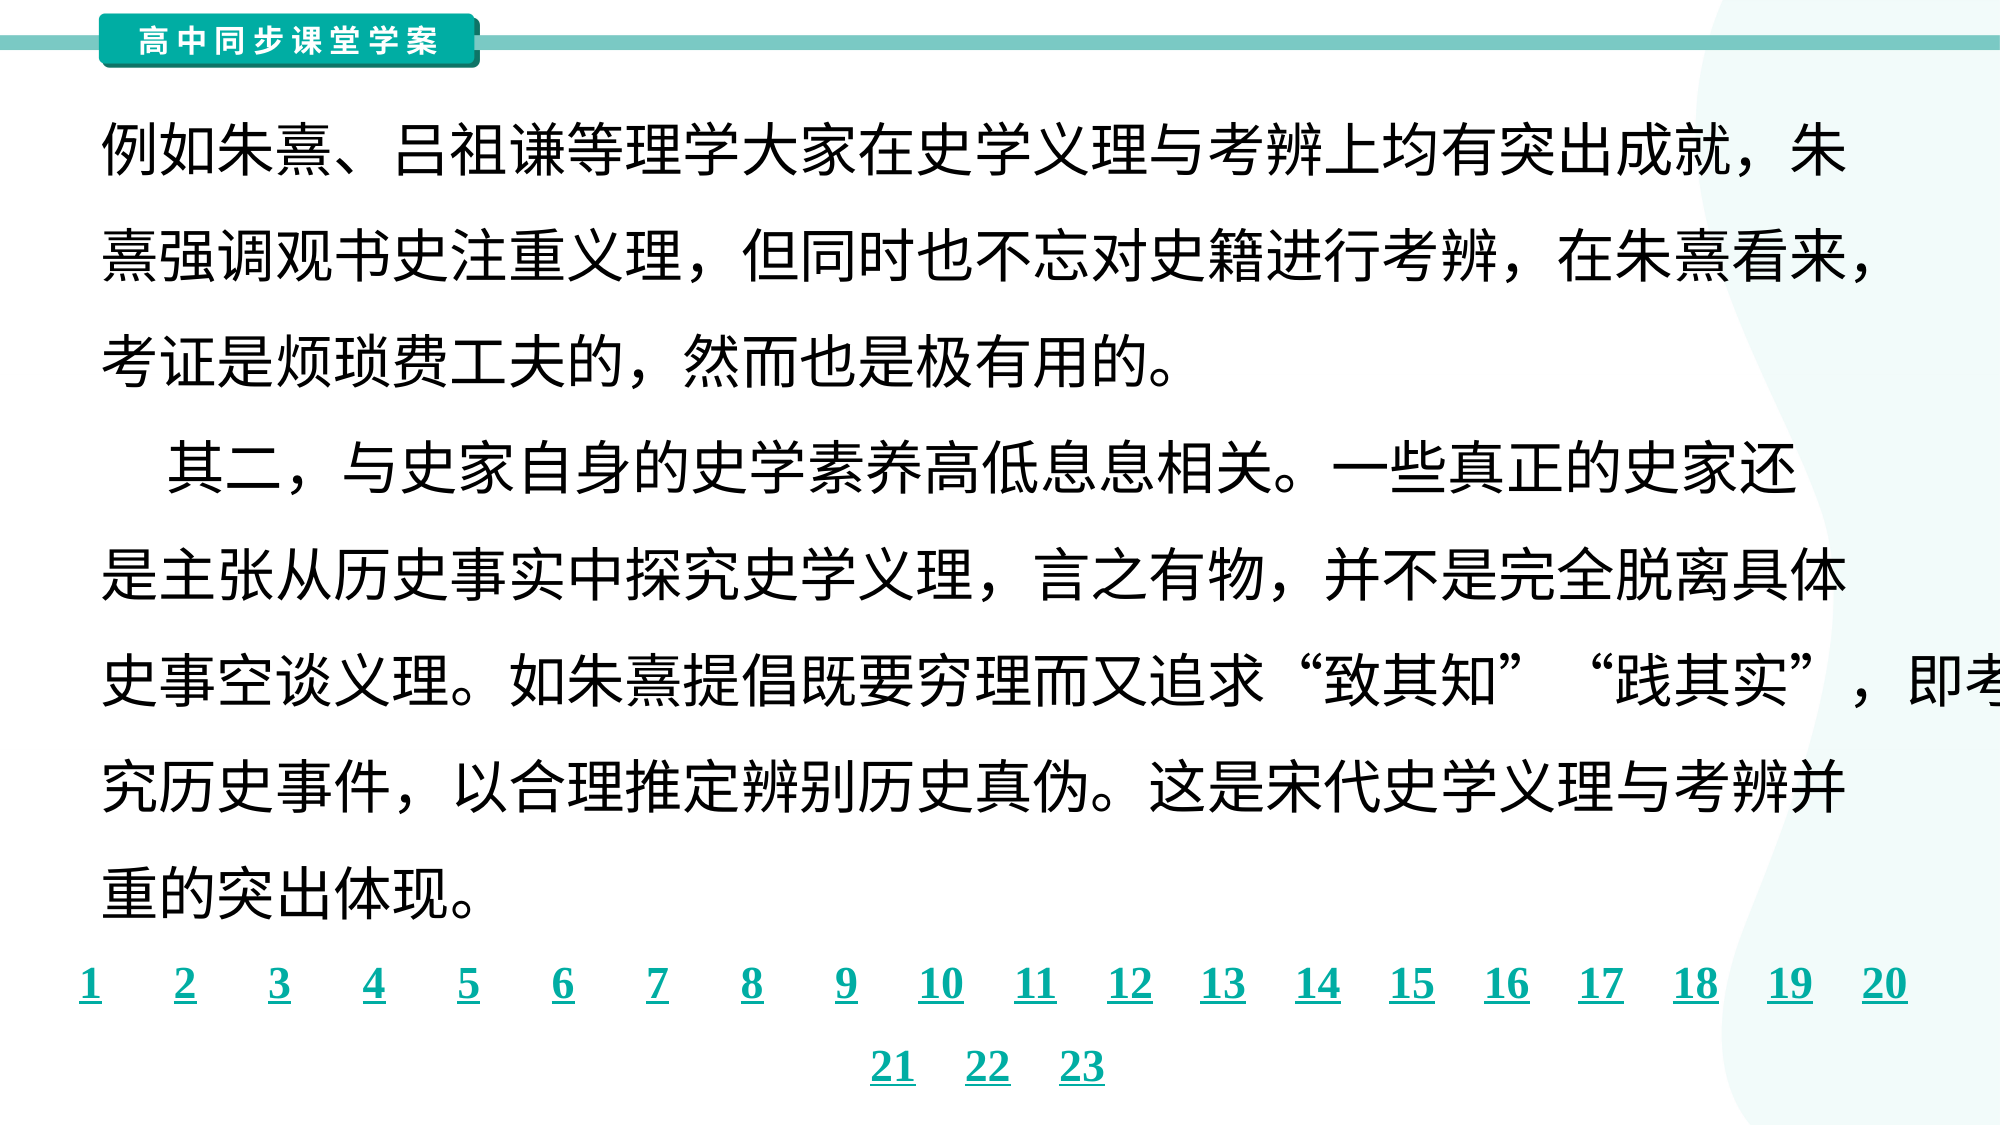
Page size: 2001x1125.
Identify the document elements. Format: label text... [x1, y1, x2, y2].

picture [0, 0, 2000, 1125]
text_box 例如朱熹、吕祖谦等理学大家在史学义理与考辨上均有突出成就，朱 熹强调观书史注重义理，但同时也不忘对史籍进行考辨，在朱熹看来， 考证是烦琐费工夫的，然而也是极有用的。 其二，与史家自身的史学素养高低息息相关。一些真正的史家还 是主张从历史事实中探究史学义理，言之有物，并不是完全脱离具体 史事空谈义理。如朱熹提倡既要穷理而又追求“致其知”“践其实”，即考 究历史事件，以合理推定辨别历史真伪。这是宋代史学义理与考辨并 重的突出体现。 [100, 76, 1899, 927]
